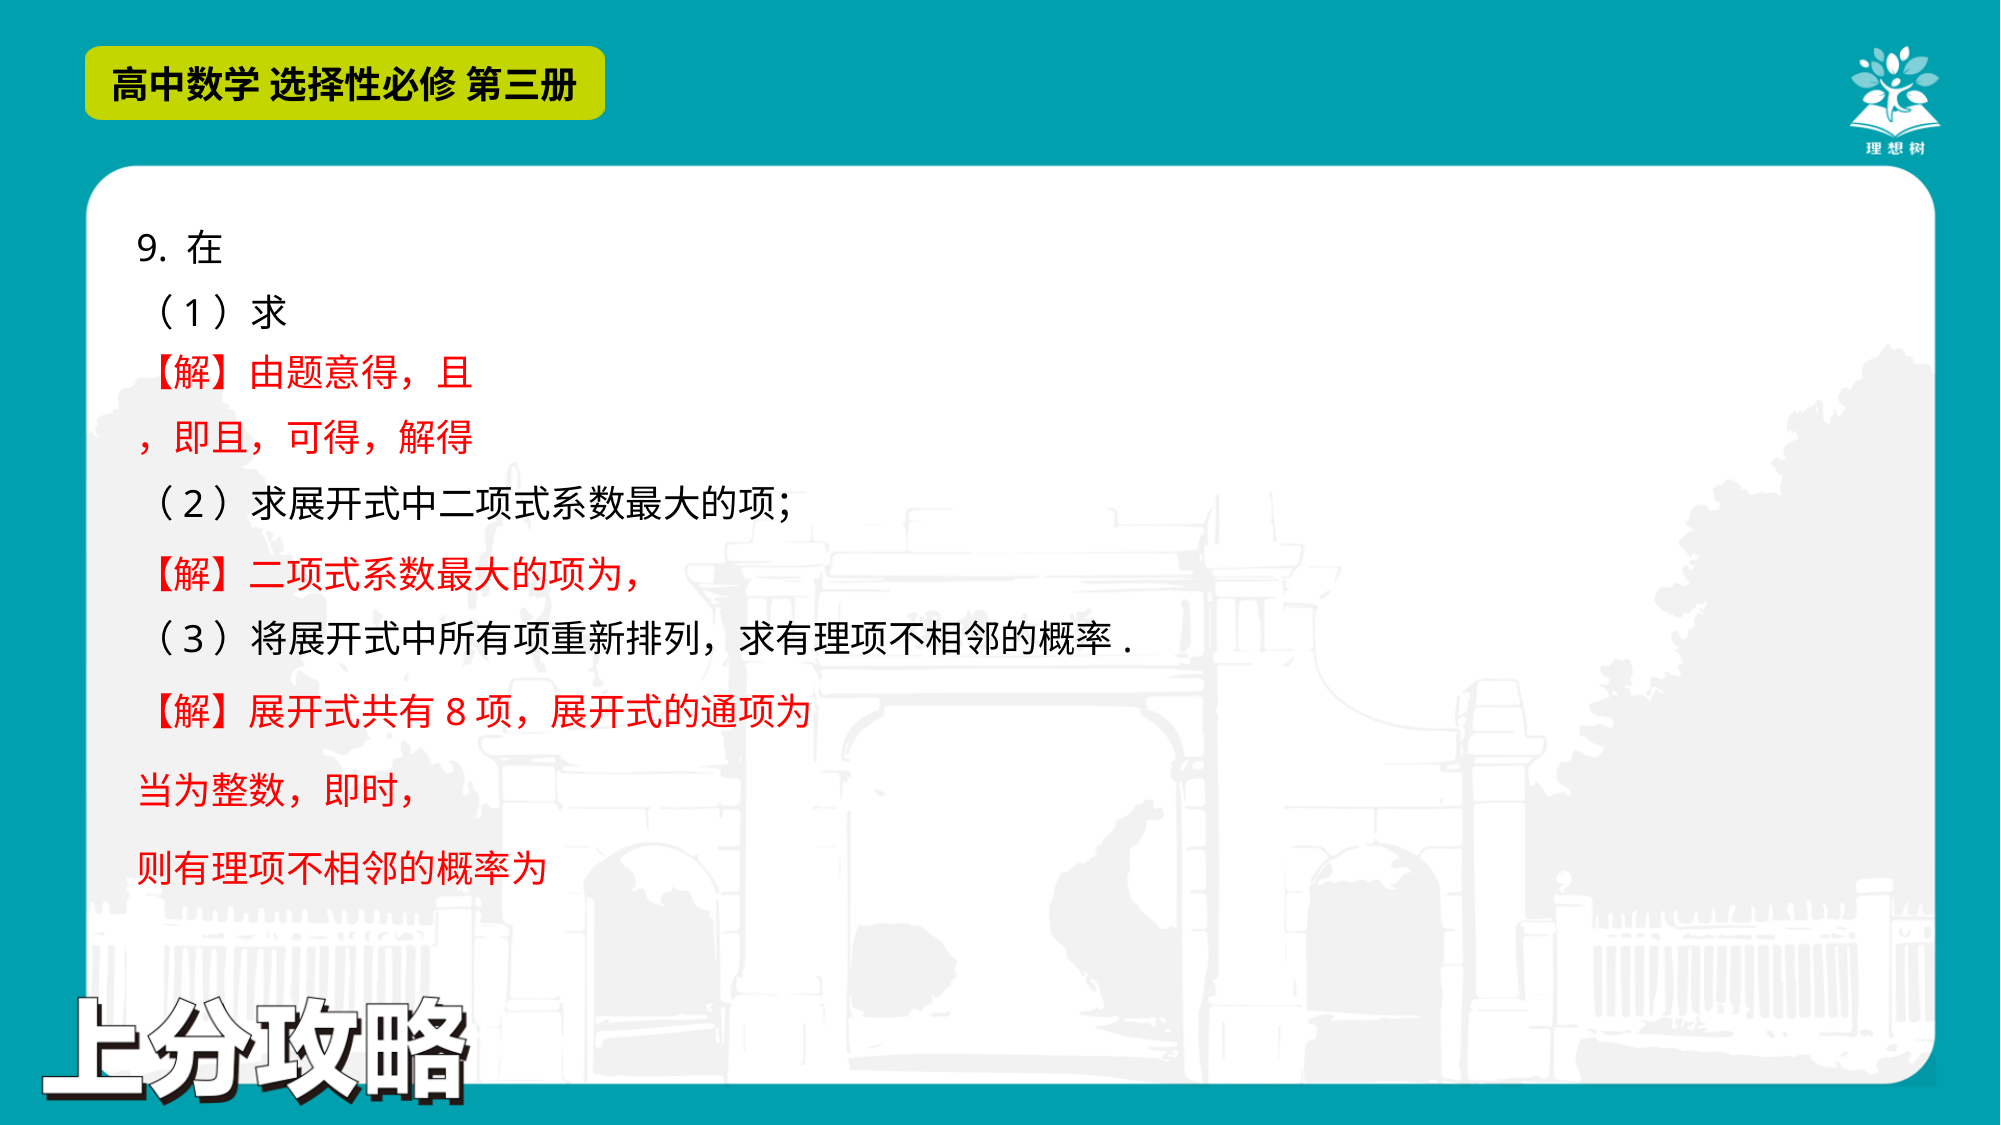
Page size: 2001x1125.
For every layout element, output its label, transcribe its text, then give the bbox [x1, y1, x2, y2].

picture [0, 0, 2000, 1125]
text_box （2）求展开式中二项式系数最大的项； [136, 460, 1865, 519]
text_box （3）将展开式中所有项重新排列，求有理项不相邻的概率. [136, 595, 1865, 654]
